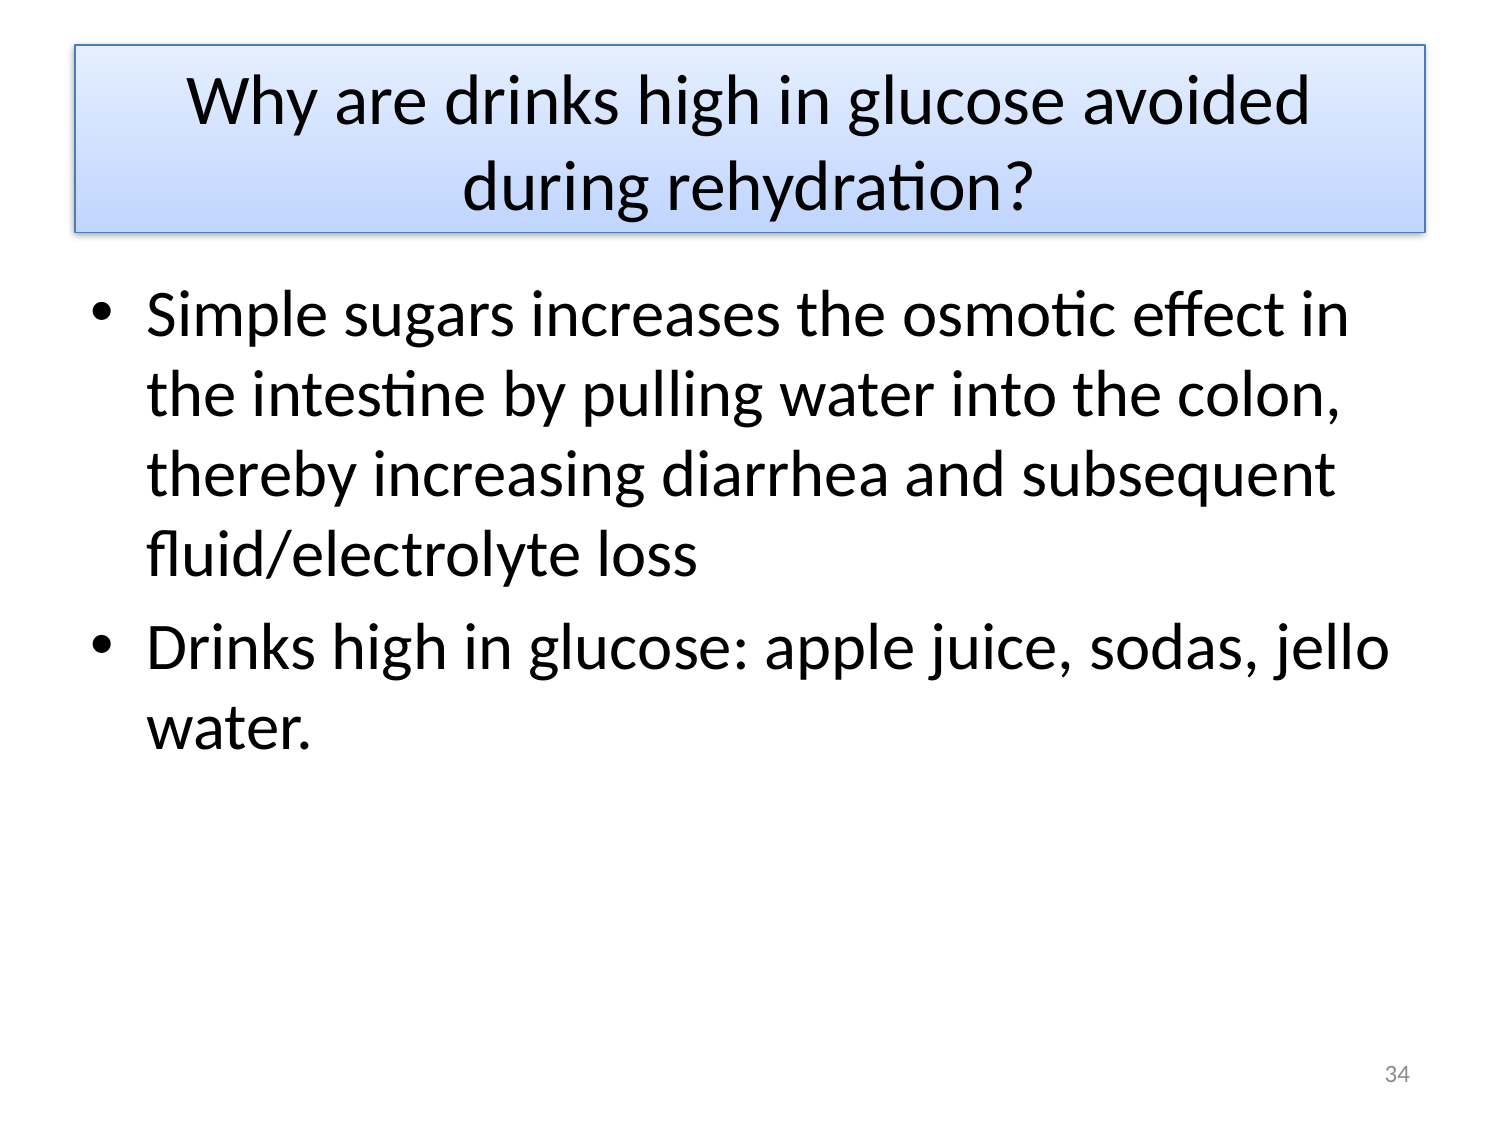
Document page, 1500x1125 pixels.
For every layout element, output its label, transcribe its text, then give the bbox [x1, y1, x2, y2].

slide_number 34 [1074, 1042, 1425, 1103]
list Simple sugars increases the osmotic effect in the intestine by pulling water into the colon, thereby increasing diarrhea and subsequent fluid/electrolyte loss Drinks high in glucose: apple juice, sodas, jello water. [75, 262, 1425, 1005]
title Why are drinks high in glucose avoided during rehydration? [74, 44, 1426, 233]
